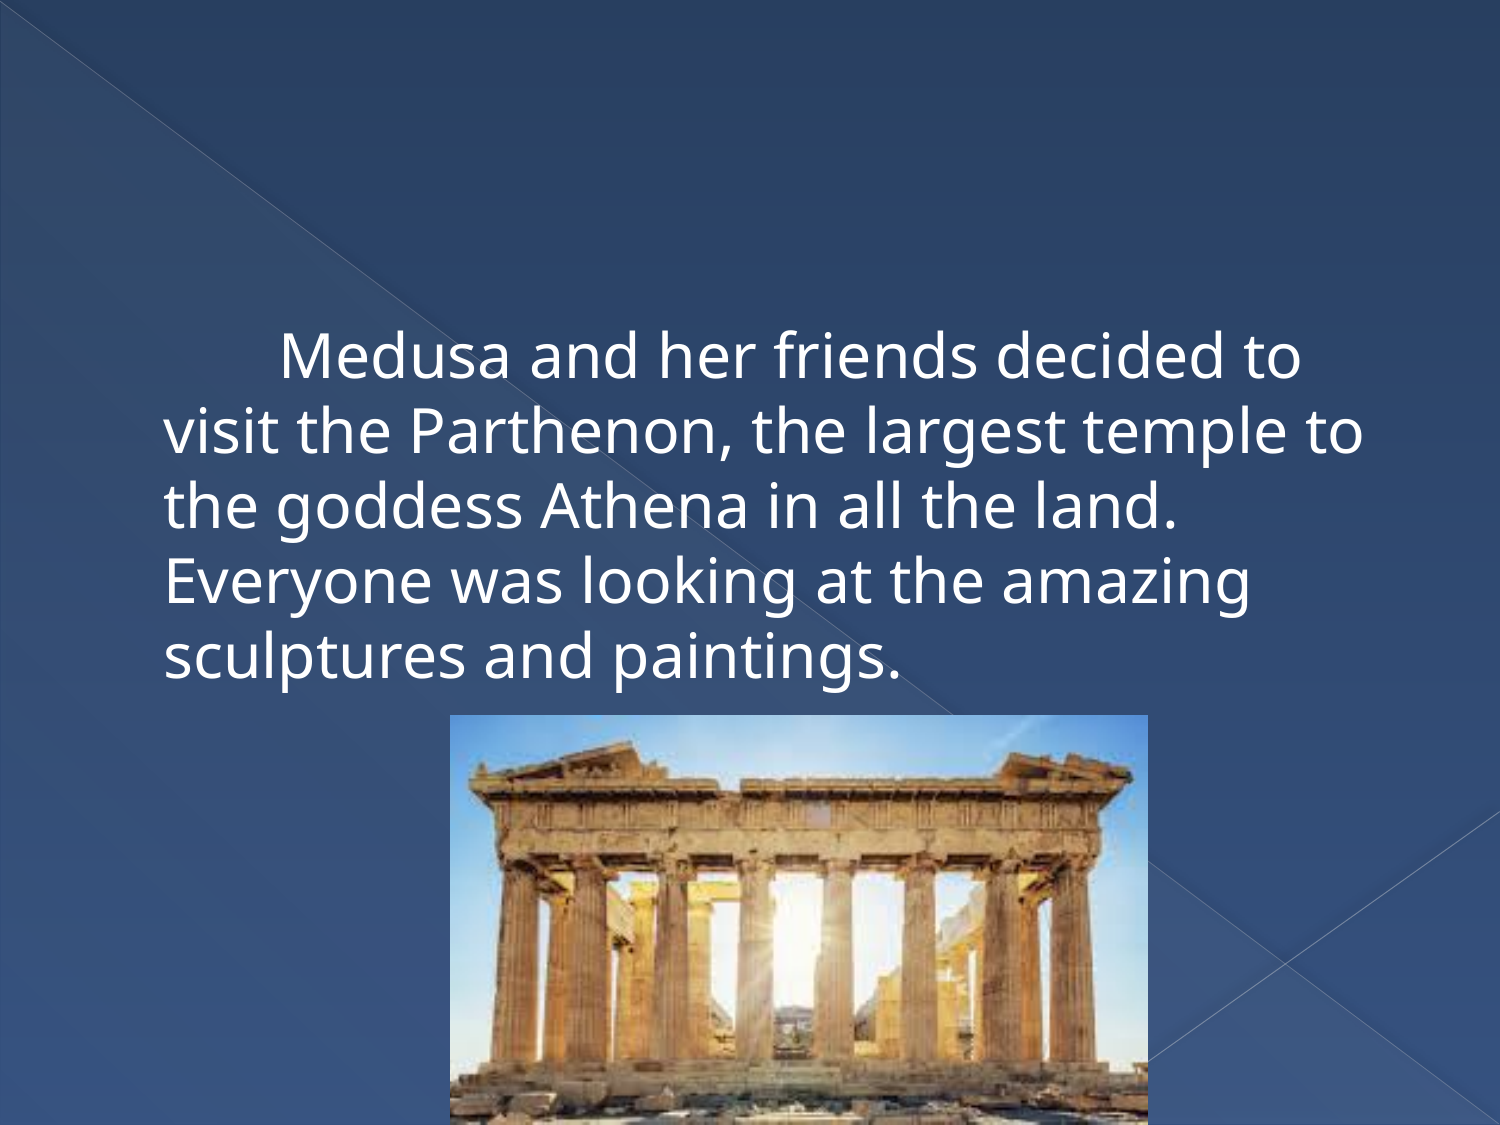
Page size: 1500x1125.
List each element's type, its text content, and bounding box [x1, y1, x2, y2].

list Medusa and her friends decided to visit the Parthenon, the largest temple to the goddess Athena in all the land. Everyone was looking at the amazing sculptures and paintings. [75, 308, 1425, 1059]
picture [449, 715, 1148, 1125]
